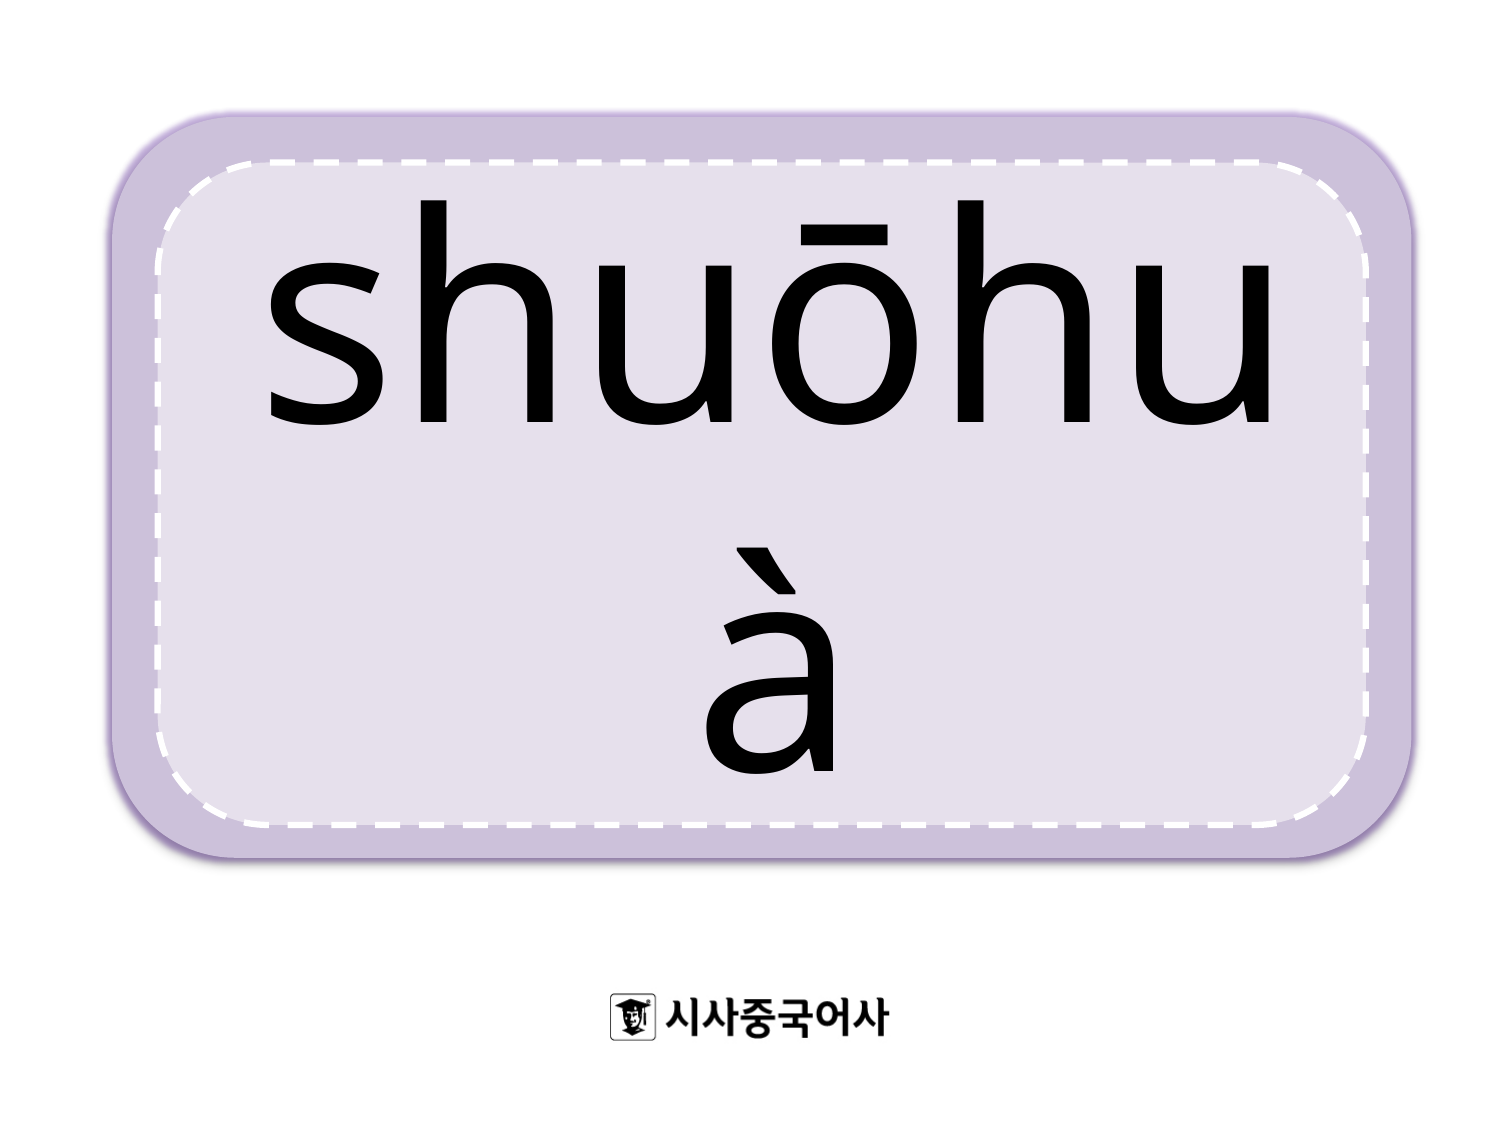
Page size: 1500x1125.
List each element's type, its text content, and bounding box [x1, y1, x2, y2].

picture [602, 987, 898, 1047]
text_box shuōhuà [171, 149, 1380, 812]
